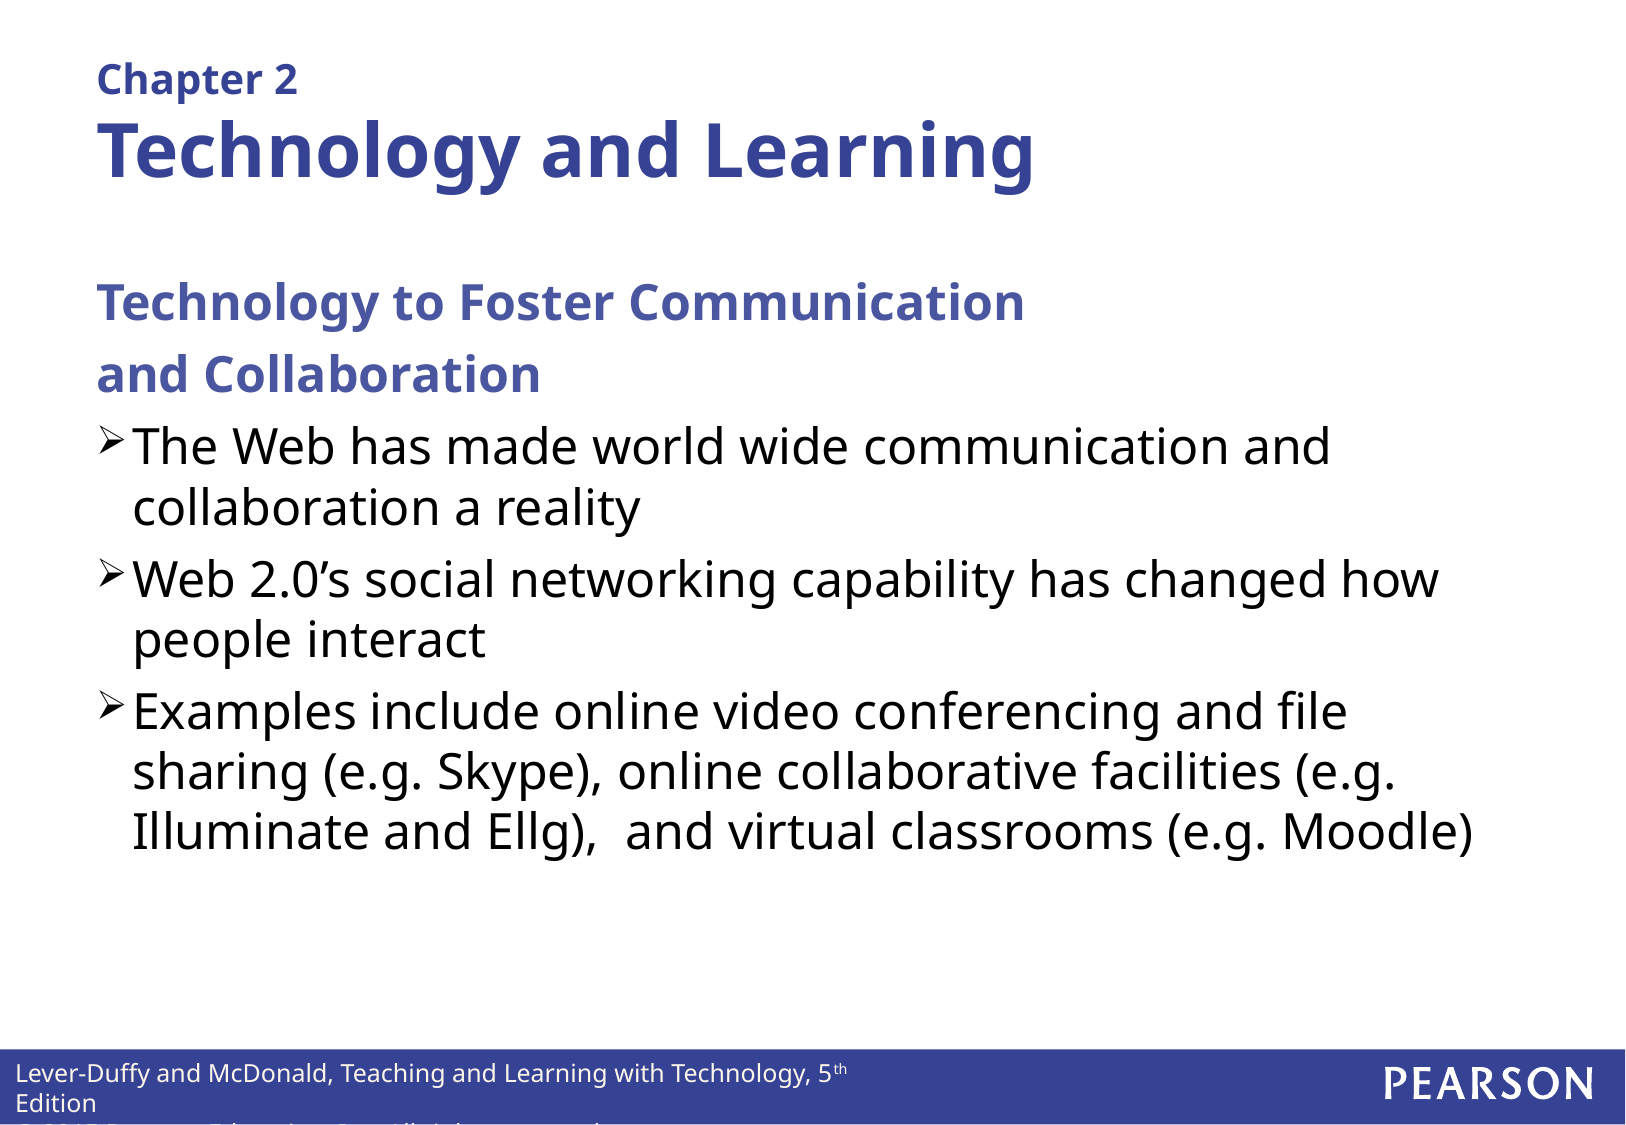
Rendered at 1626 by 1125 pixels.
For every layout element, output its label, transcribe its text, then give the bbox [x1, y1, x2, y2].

title Chapter 2 Technology and Learning [81, 45, 1544, 233]
list Technology to Foster Communication and Collaboration The Web has made world wide communication and collaboration a reality Web 2.0’s social networking capability has changed how people interact Examples include online video conferencing and file sharing (e.g. Skype), online collaborative facilities (e.g. Illuminate and Ellg), and virtual classrooms (e.g. Moodle) [81, 262, 1544, 1005]
